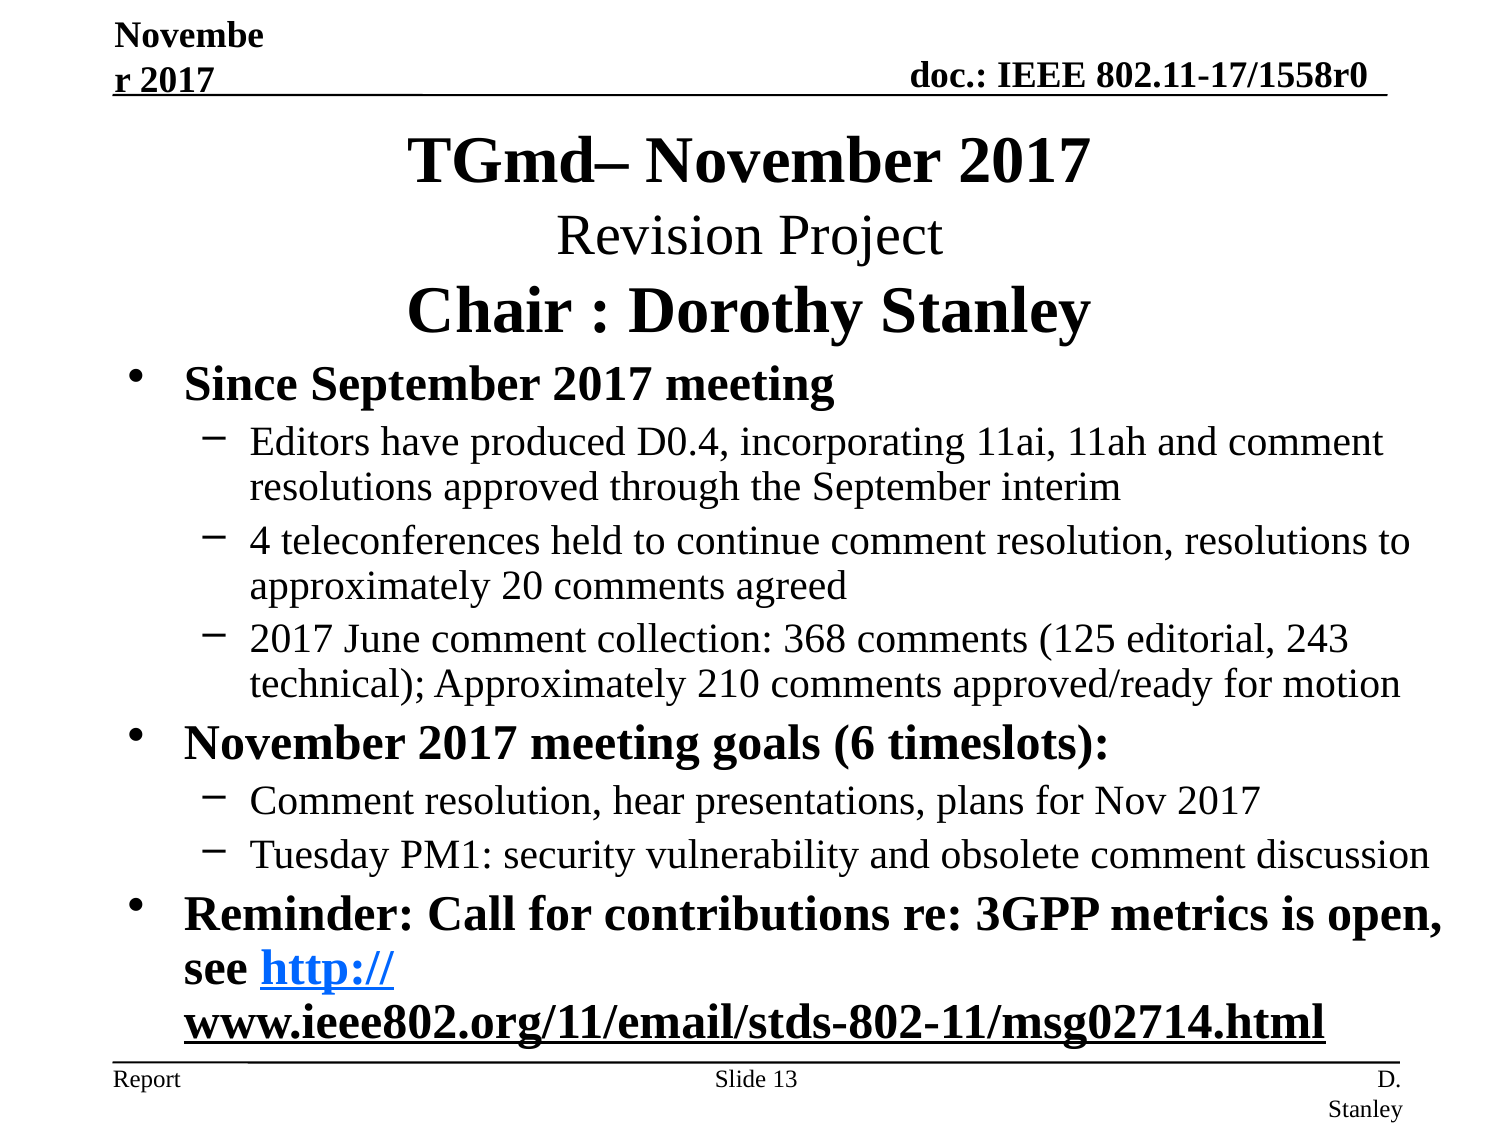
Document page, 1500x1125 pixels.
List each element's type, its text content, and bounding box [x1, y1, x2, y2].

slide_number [114, 54, 269, 100]
slide_number Slide 13 [712, 1062, 800, 1093]
footer D. Stanley, HP Enterprise [1325, 1062, 1402, 1093]
list Since September 2017 meeting Editors have produced D0.4, incorporating 11ai, 11ah and comment resolutions approved through the September interim 4 teleconferences held to continue comment resolution, resolutions to approximately 20 comments agreed 2017 June comment collection: 368 comments (125 editorial, 243 technical); Approximately 210 comments approved/ready for motion November 2017 meeting goals (6 timeslots): Comment resolution, hear presentations, plans for Nov 2017 Tuesday PM1: security vulnerability and obsolete comment discussion Reminder: Call for contributions re: 3GPP metrics is open, see http://www.ieee802.org/11/email/stds-802-11/msg02714.html [112, 350, 1463, 1055]
title TGmd– November 2017 Revision Project Chair : Dorothy Stanley [112, 125, 1388, 338]
